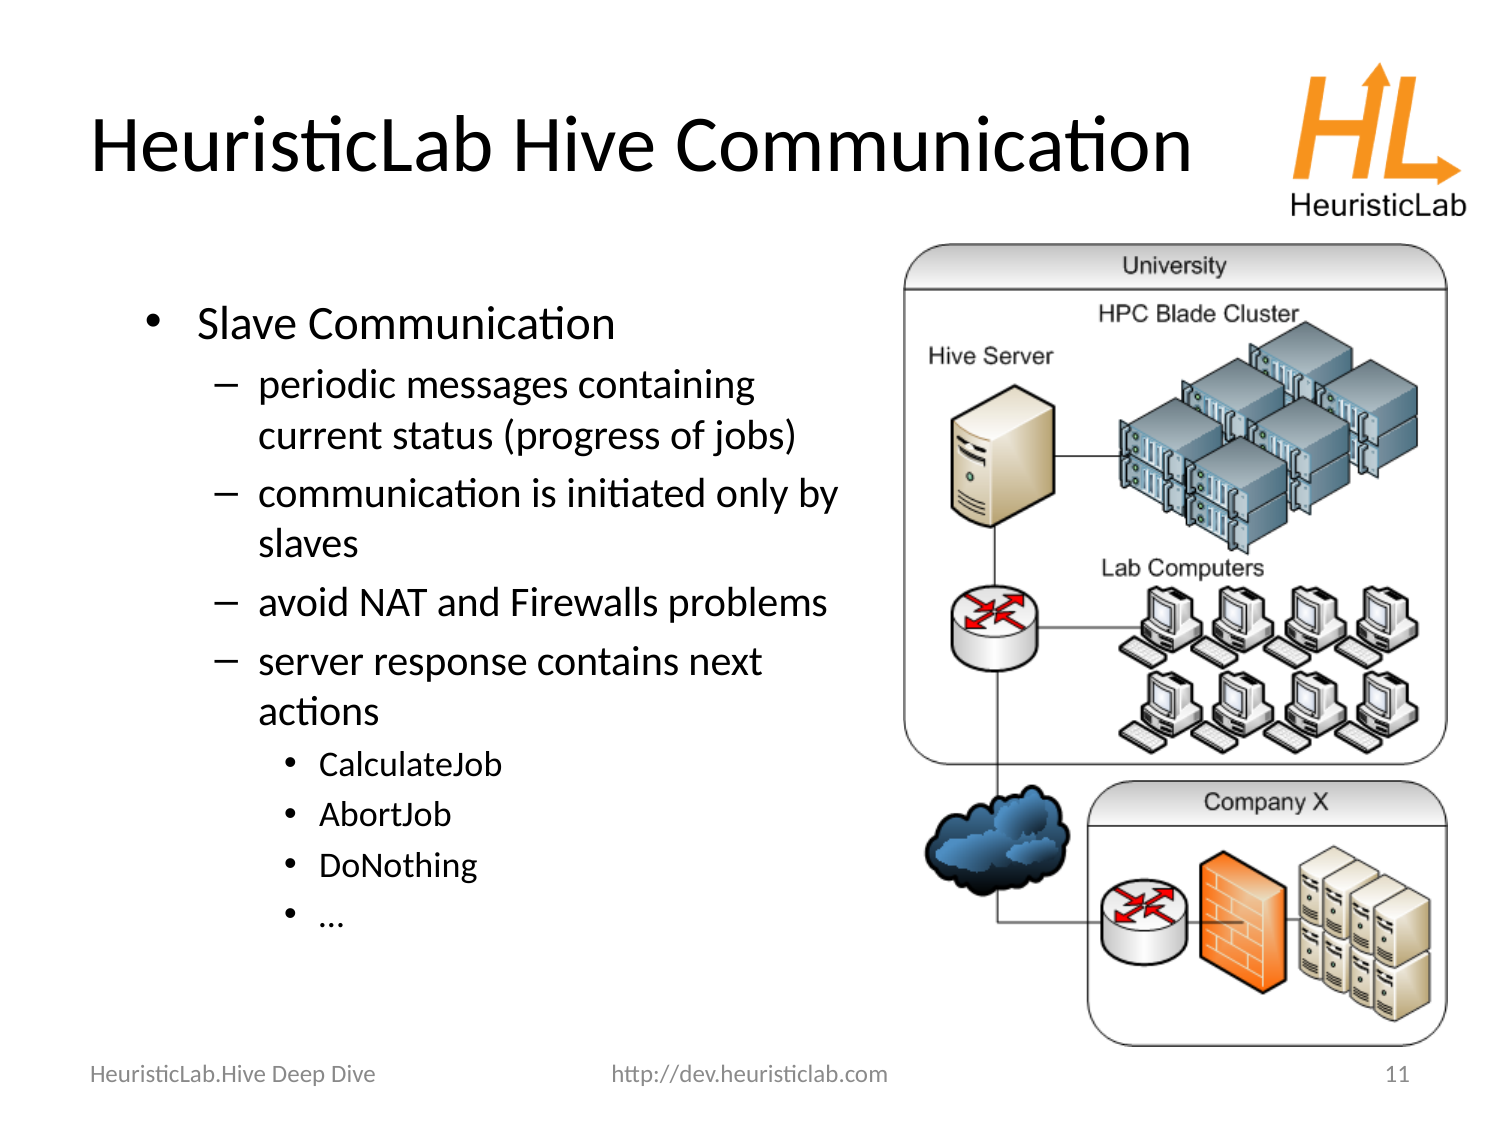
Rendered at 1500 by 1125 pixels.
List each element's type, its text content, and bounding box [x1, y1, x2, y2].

picture [903, 27, 1474, 1048]
title HeuristicLab Hive Communication [74, 44, 1282, 233]
footer http://dev.heuristiclab.com [512, 1042, 988, 1103]
slide_number HeuristicLab.Hive Deep Dive [75, 1042, 425, 1103]
list Slave Communication periodic messages containing current status (progress of jobs) communication is initiated only by slaves avoid NAT and Firewalls problems server response contains next actions CalculateJob AbortJob DoNothing … [129, 283, 881, 953]
slide_number 11 [1074, 1056, 1425, 1103]
